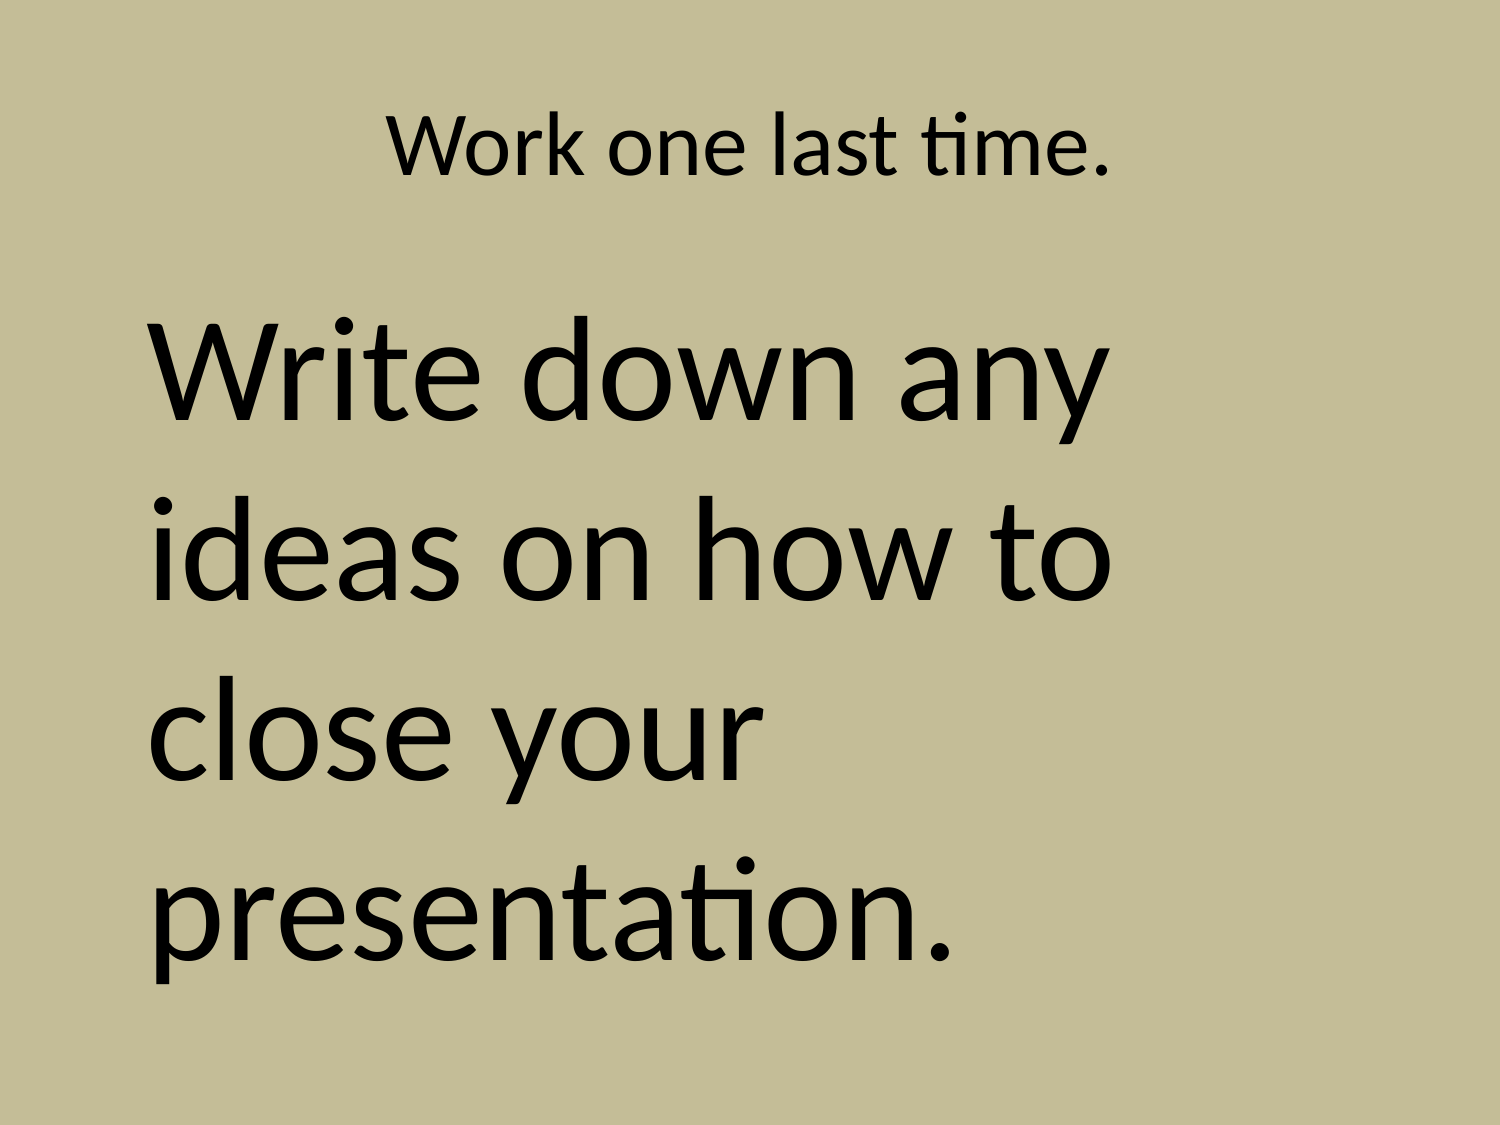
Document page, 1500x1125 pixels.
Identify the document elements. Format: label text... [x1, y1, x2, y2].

list Write down any ideas on how to close your presentation. [75, 262, 1425, 1005]
title Work one last time. [75, 45, 1425, 233]
